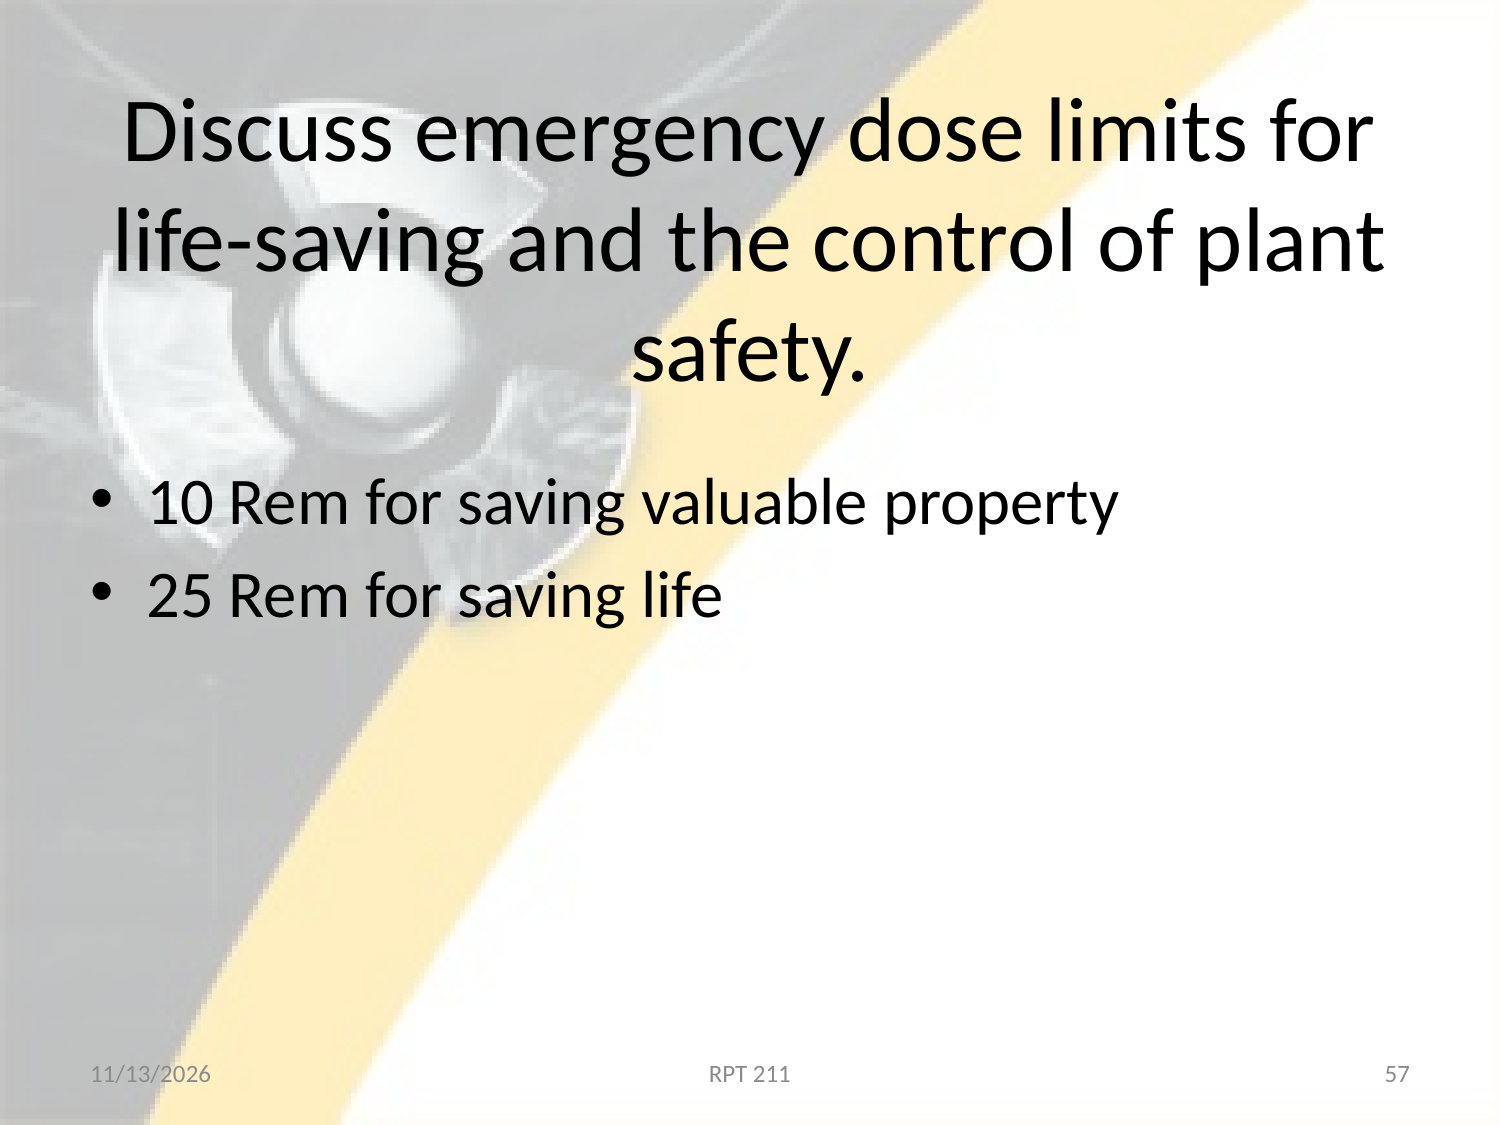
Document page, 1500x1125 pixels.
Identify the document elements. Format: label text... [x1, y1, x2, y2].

slide_number 57 [1074, 1042, 1425, 1103]
footer RPT 211 [512, 1042, 988, 1103]
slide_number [75, 1042, 425, 1103]
list 10 Rem for saving valuable property 25 Rem for saving life [75, 450, 1425, 986]
title Discuss emergency dose limits for life-saving and the control of plant safety. [75, 45, 1425, 425]
